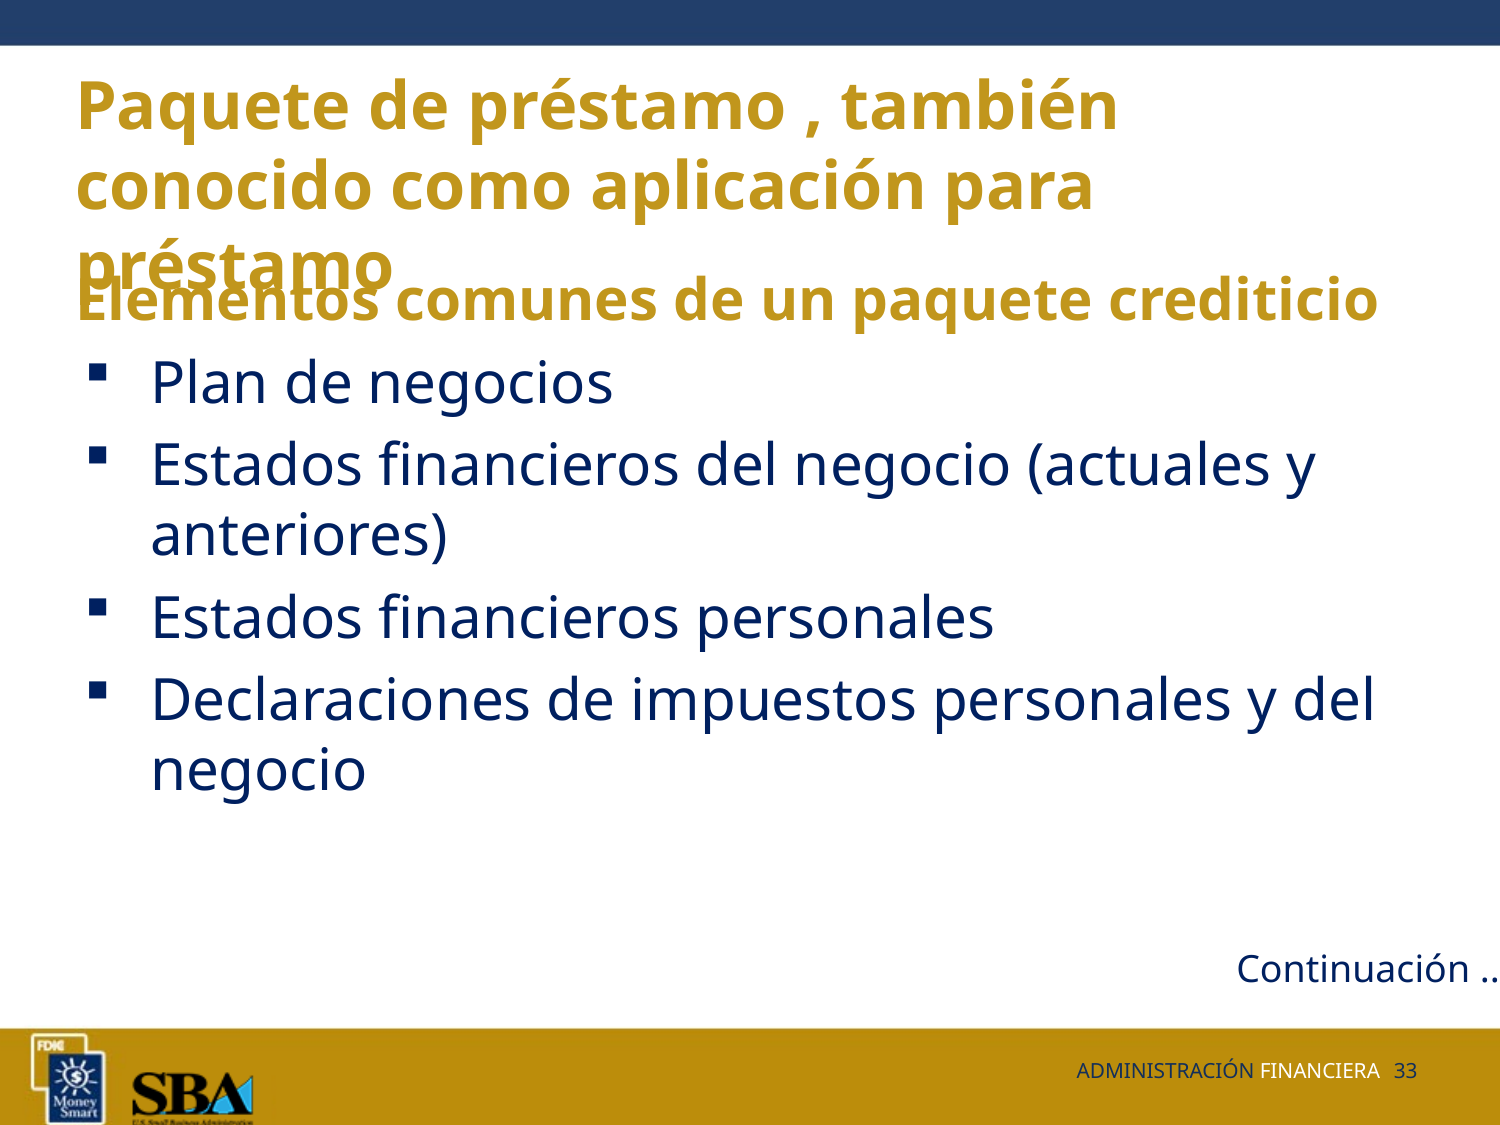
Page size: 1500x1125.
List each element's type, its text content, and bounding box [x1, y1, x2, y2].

title Paquete de préstamo , también conocido como aplicación para préstamo [75, 62, 1425, 163]
picture [0, 0, 1500, 1125]
text_box Continuación ... [1228, 937, 1500, 998]
list Elementos comunes de un paquete crediticio Plan de negocios Estados financieros del negocio (actuales y anteriores) Estados financieros personales Declaraciones de impuestos personales y del negocio [75, 262, 1397, 963]
